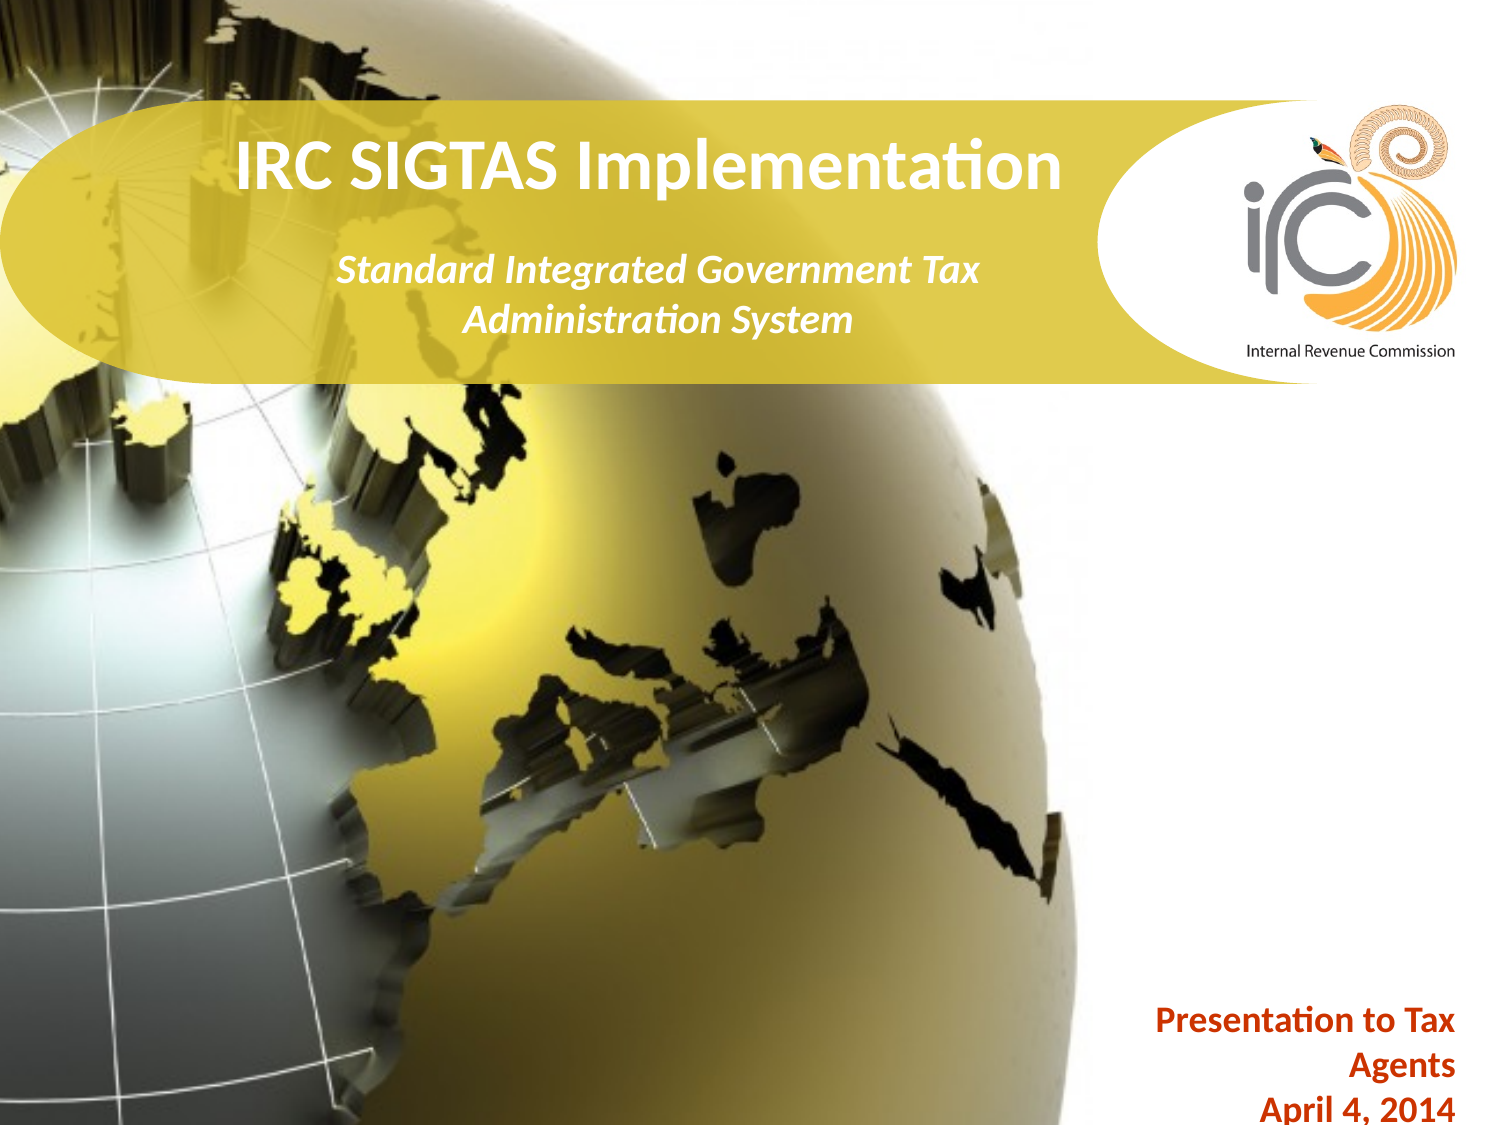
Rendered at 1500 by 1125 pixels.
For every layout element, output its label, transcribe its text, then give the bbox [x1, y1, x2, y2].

picture [1204, 89, 1500, 373]
picture [0, 0, 1093, 1125]
text_box Presentation to Tax Agents April 4, 2014 [1096, 987, 1471, 1125]
text_box IRC SIGTAS Implementation Standard Integrated Government Tax Administration System [1096, 98, 1320, 386]
